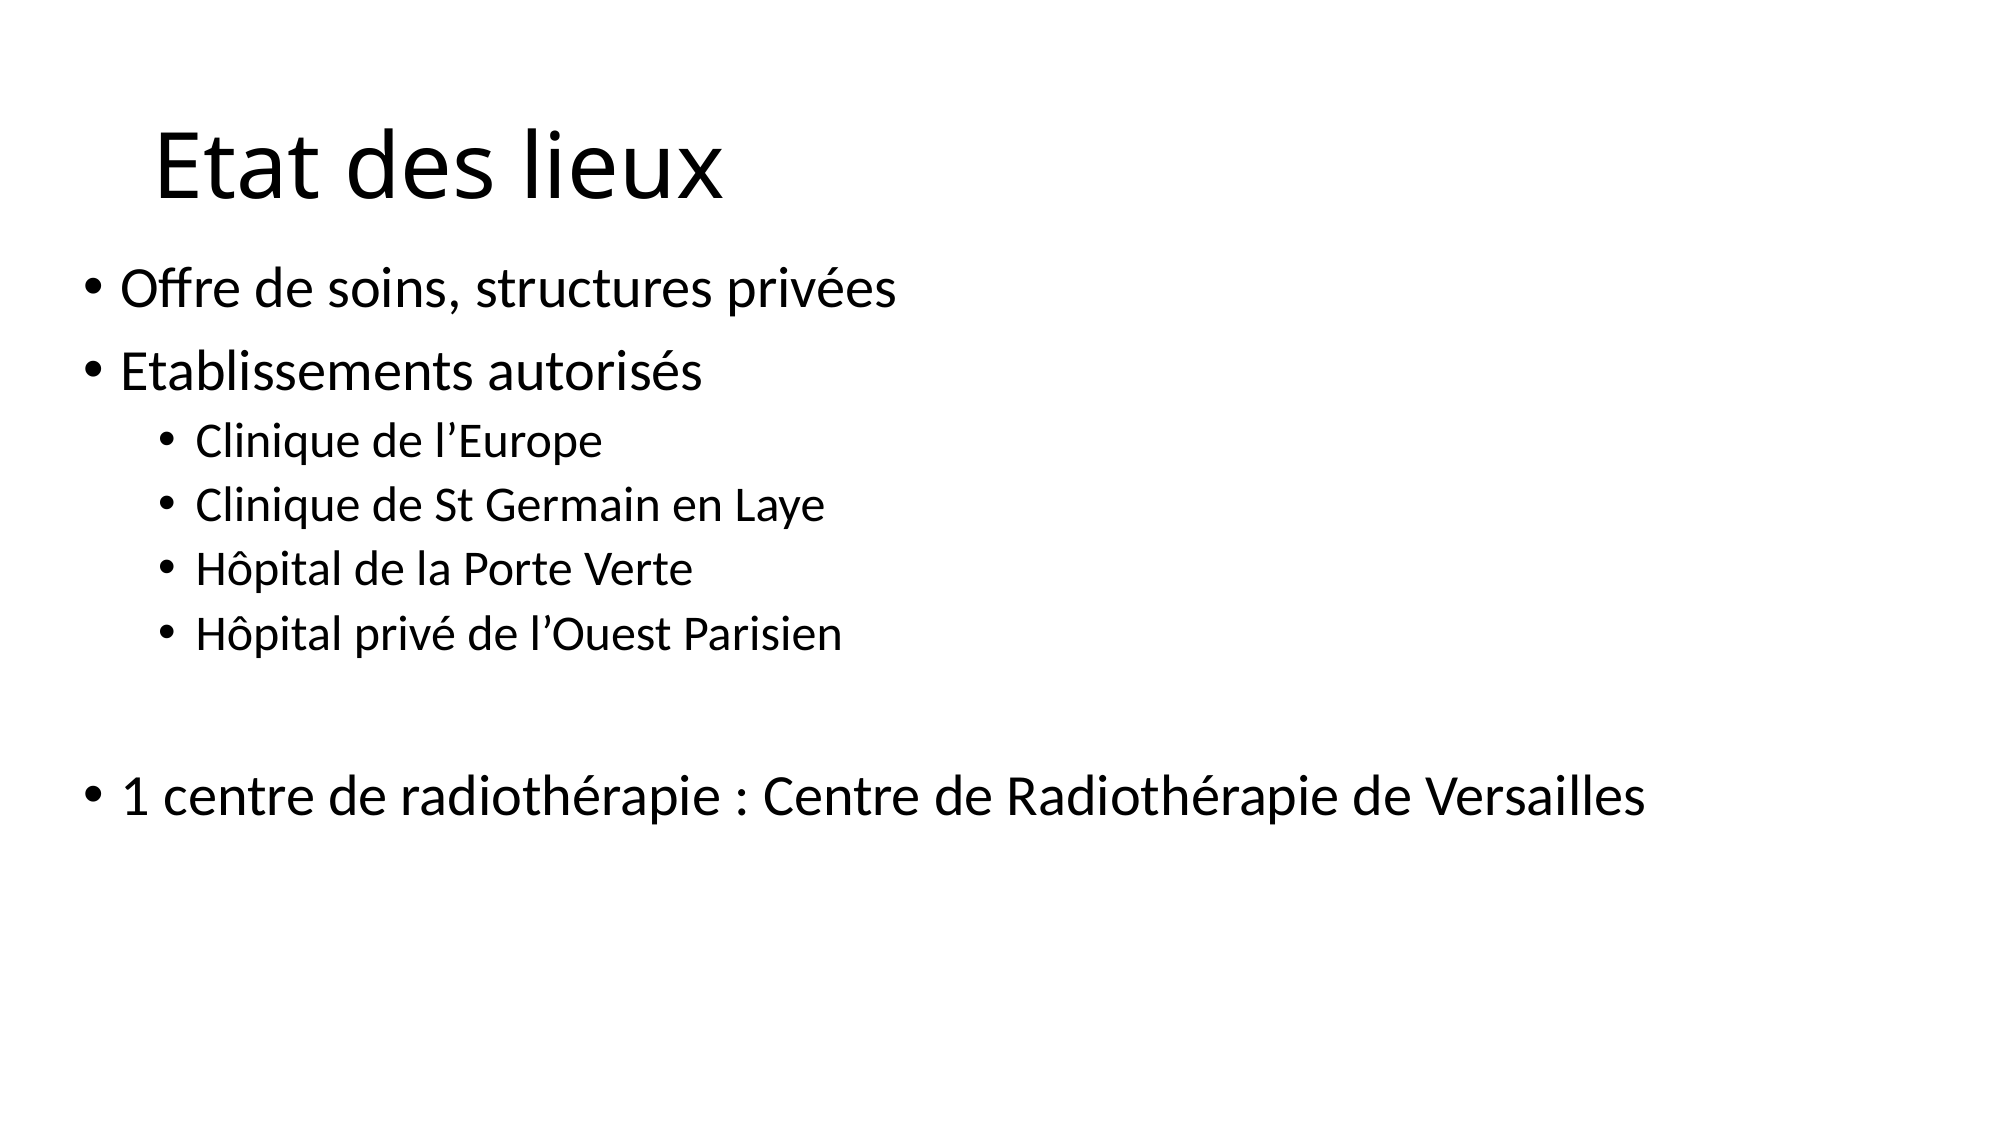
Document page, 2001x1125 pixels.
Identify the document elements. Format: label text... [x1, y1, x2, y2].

list Offre de soins, structures privées Etablissements autorisés Clinique de l’Europe Clinique de St Germain en Laye Hôpital de la Porte Verte Hôpital privé de l’Ouest Parisien 1 centre de radiothérapie : Centre de Radiothérapie de Versailles [68, 249, 1973, 1099]
title Etat des lieux [137, 59, 1863, 249]
